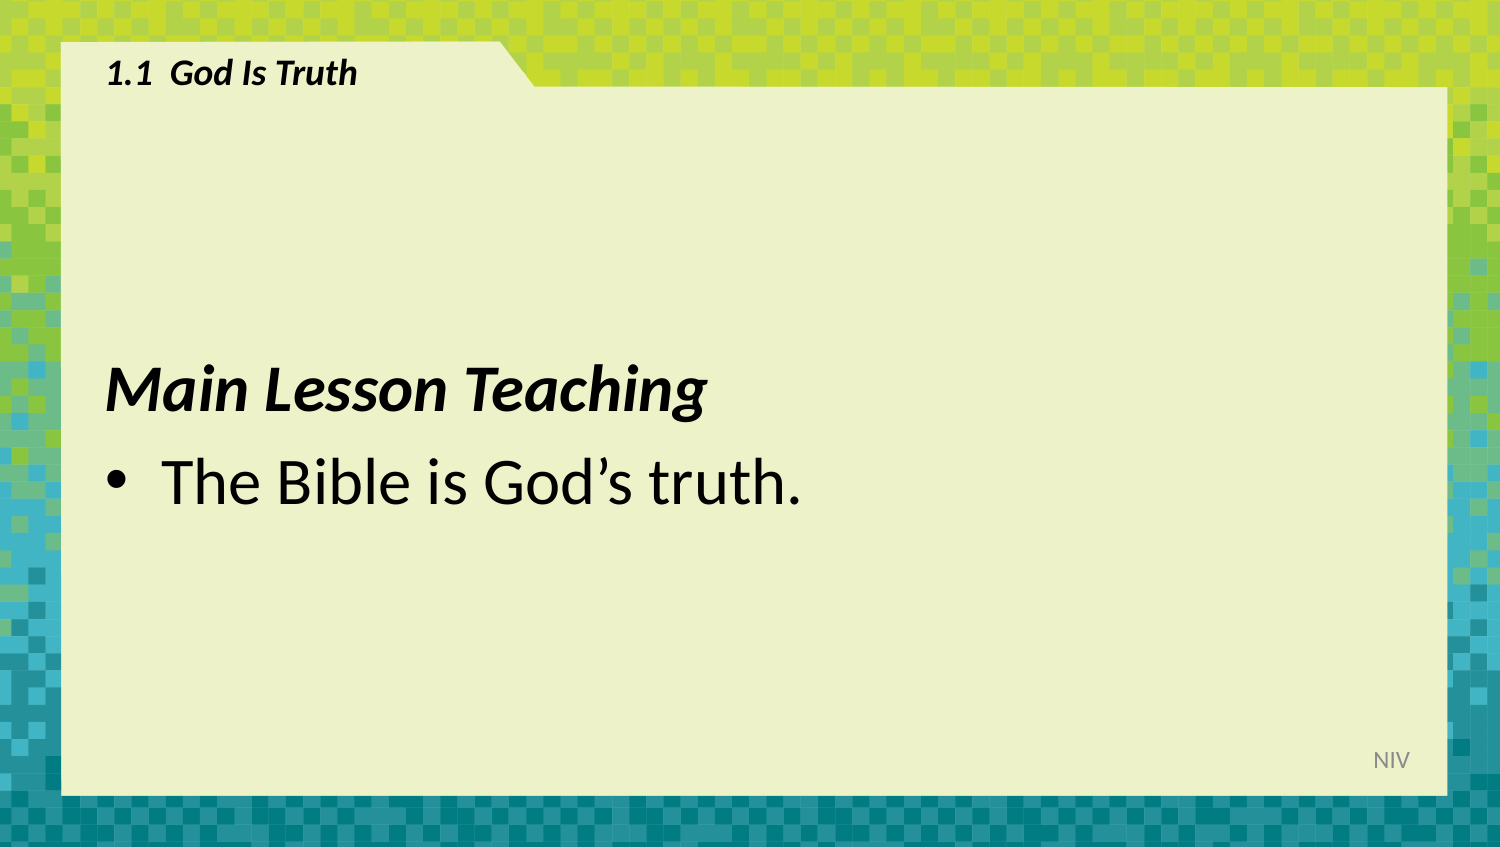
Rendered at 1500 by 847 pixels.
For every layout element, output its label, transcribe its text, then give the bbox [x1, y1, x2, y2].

picture [0, 0, 1500, 847]
footer NIV [950, 736, 1425, 782]
list Main Lesson Teaching The Bible is God’s truth. [89, 141, 1403, 722]
title 1.1 God Is Truth [89, 33, 1420, 108]
